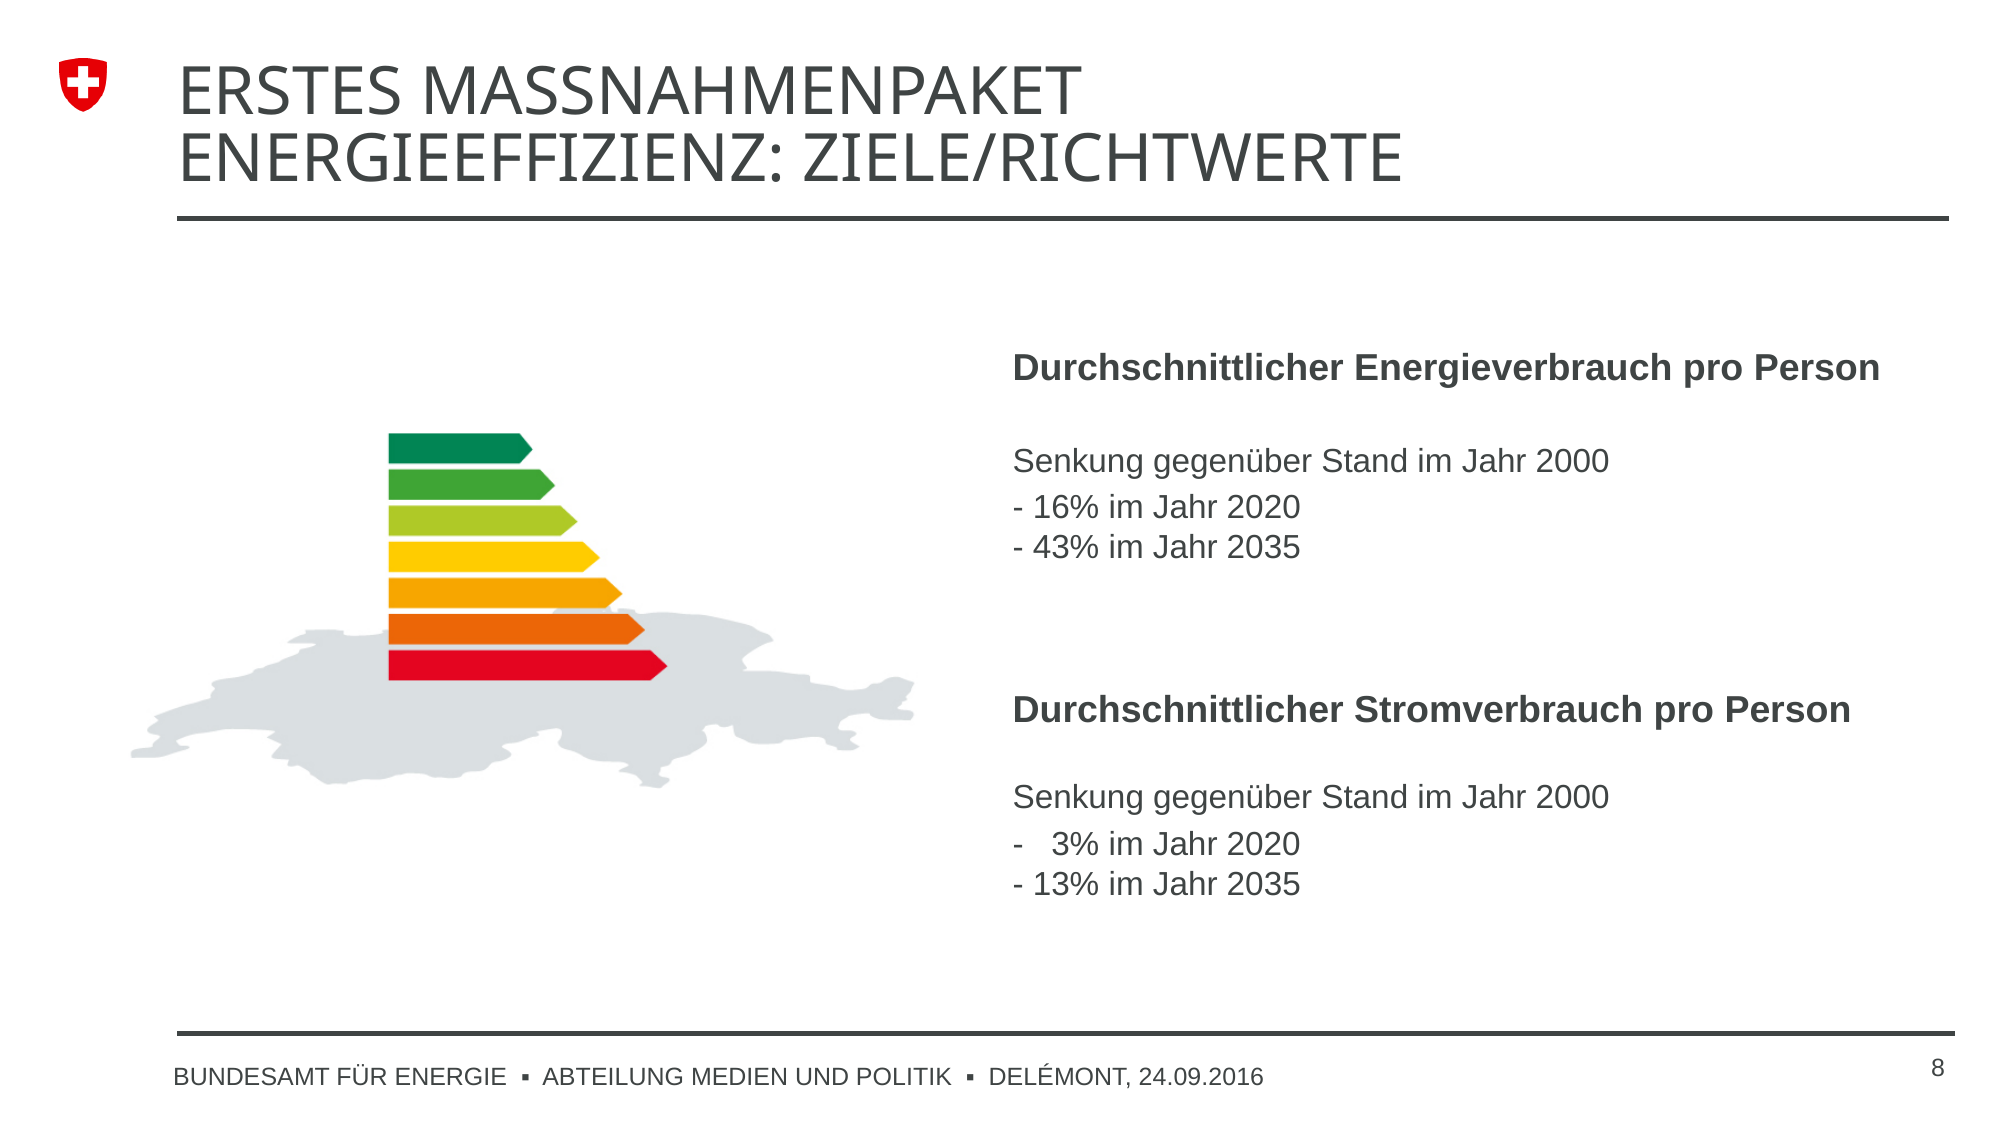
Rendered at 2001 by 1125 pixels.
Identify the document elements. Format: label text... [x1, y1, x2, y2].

text_box Durchschnittlicher Energieverbrauch pro Person Senkung gegenüber Stand im Jahr 2000 - 16% im Jahr 2020 - 43% im Jahr 2035 Durchschnittlicher Stromverbrauch pro Person Senkung gegenüber Stand im Jahr 2000 - 3% im Jahr 2020 - 13% im Jahr 2035 [998, 335, 1969, 910]
title Erstes Massnahmenpaket Energieeffizienz: Ziele/Richtwerte [177, 59, 1949, 195]
slide_number 8 [1826, 1051, 1945, 1099]
picture [59, 58, 108, 113]
picture [114, 408, 929, 811]
